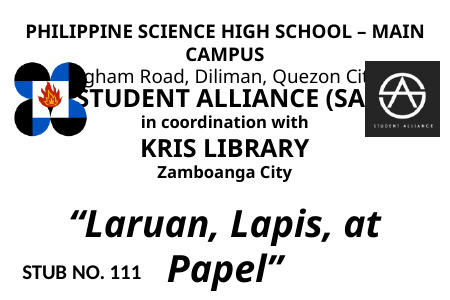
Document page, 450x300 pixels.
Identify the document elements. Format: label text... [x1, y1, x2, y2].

text_box “Laruan, Lapis, at Papel” [0, 192, 450, 298]
text_box PHILIPPINE SCIENCE HIGH SCHOOL – MAIN CAMPUS Agham Road, Diliman, Quezon City [0, 12, 450, 74]
picture [12, 60, 88, 137]
text_box STUB NO. 111 [7, 251, 213, 292]
text_box STUDENT ALLIANCE (SA) in coordination with KRIS LIBRARY Zamboanga City [0, 74, 450, 190]
picture [364, 60, 441, 137]
